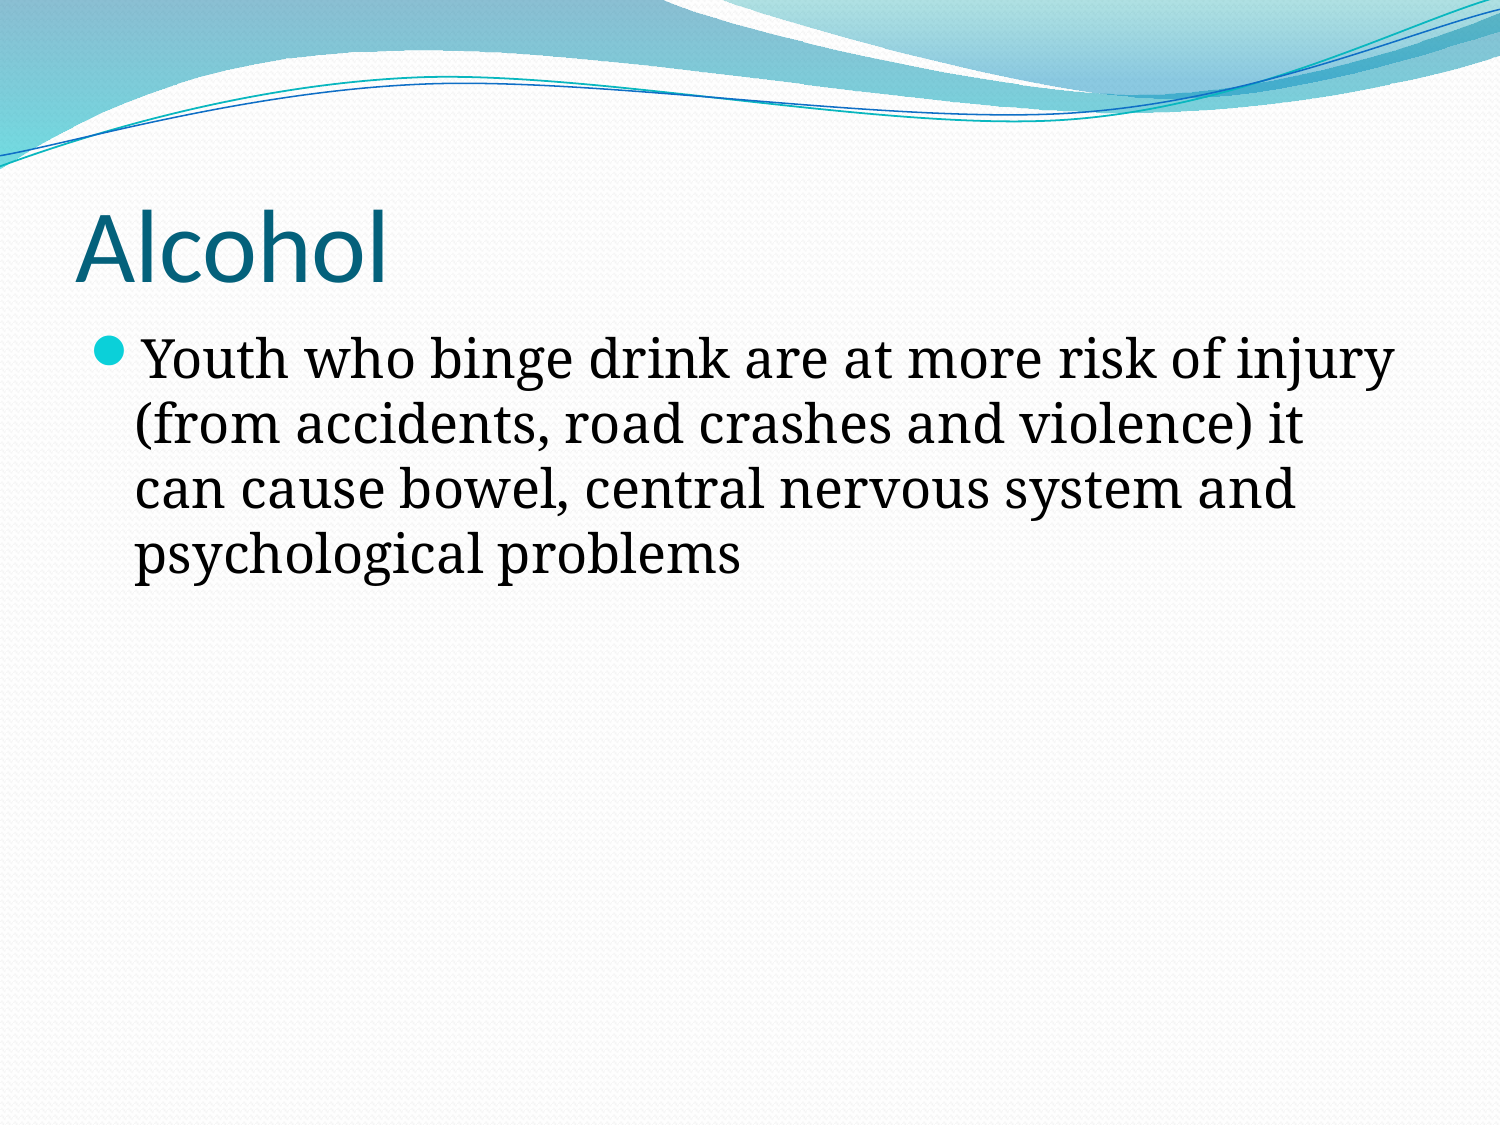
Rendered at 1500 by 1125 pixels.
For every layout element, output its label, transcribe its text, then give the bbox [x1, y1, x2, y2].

list Youth who binge drink are at more risk of injury (from accidents, road crashes and violence) it can cause bowel, central nervous system and psychological problems [75, 317, 1425, 1038]
title Alcohol [75, 115, 1425, 303]
